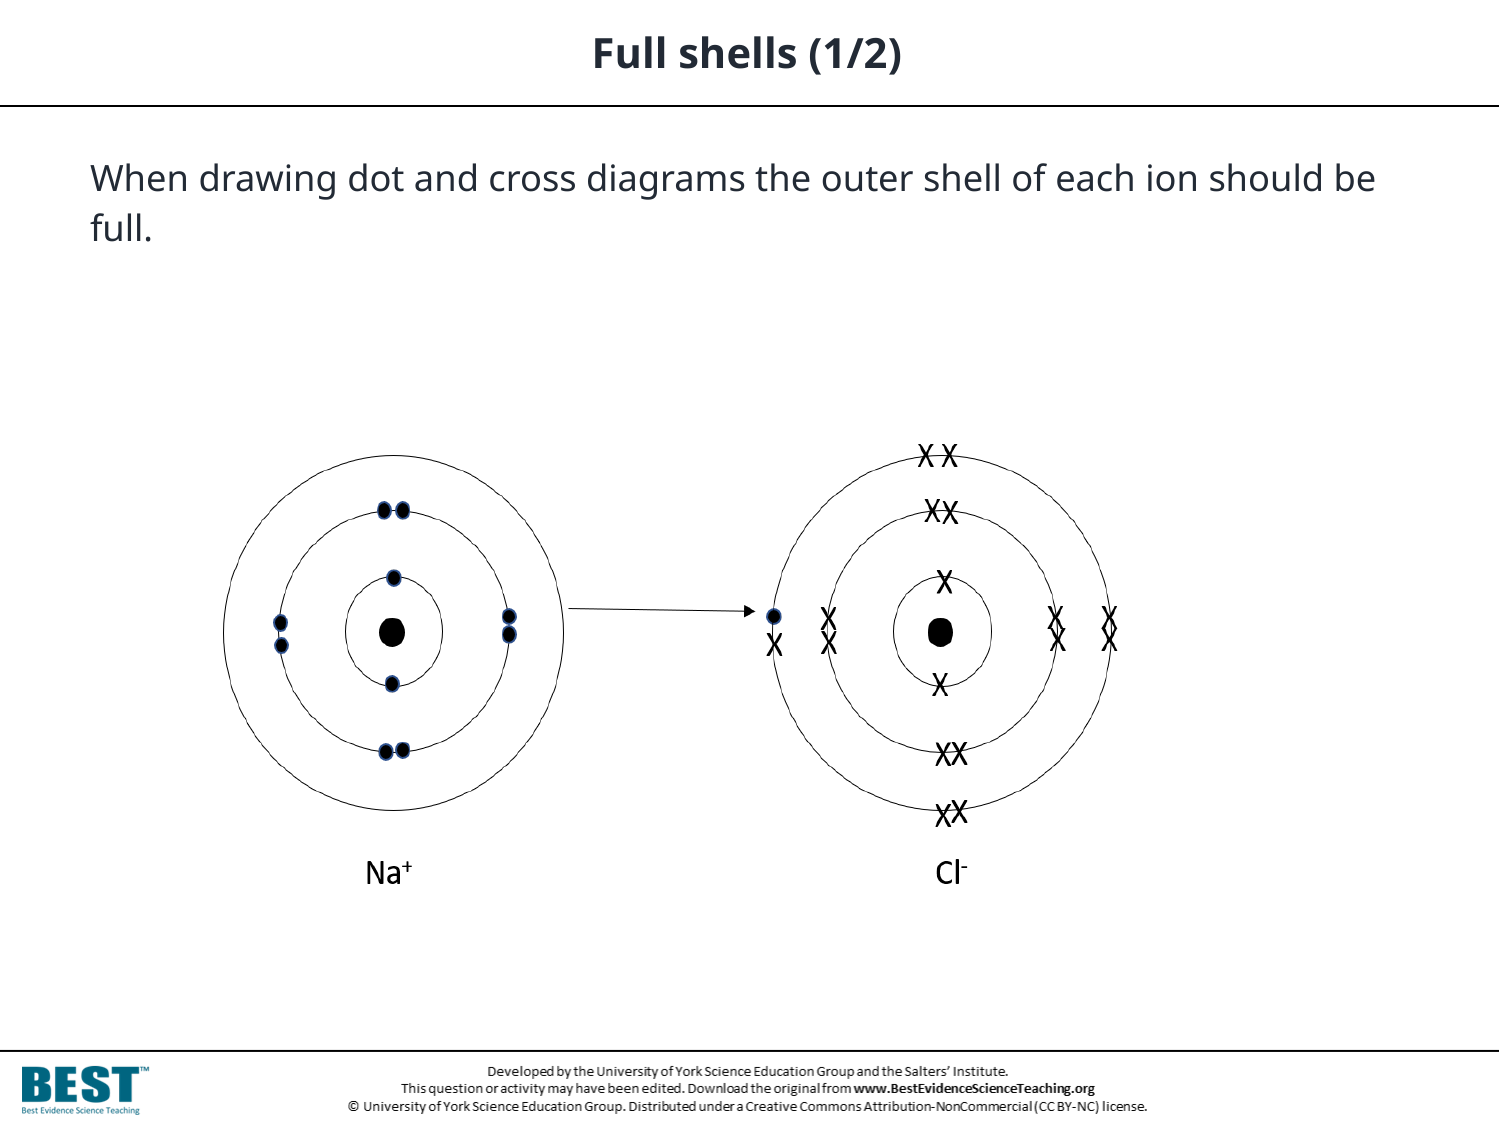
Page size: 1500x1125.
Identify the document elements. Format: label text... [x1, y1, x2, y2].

picture [0, 105, 1500, 1125]
text_box Full shells (1/2) [23, 4, 1471, 99]
